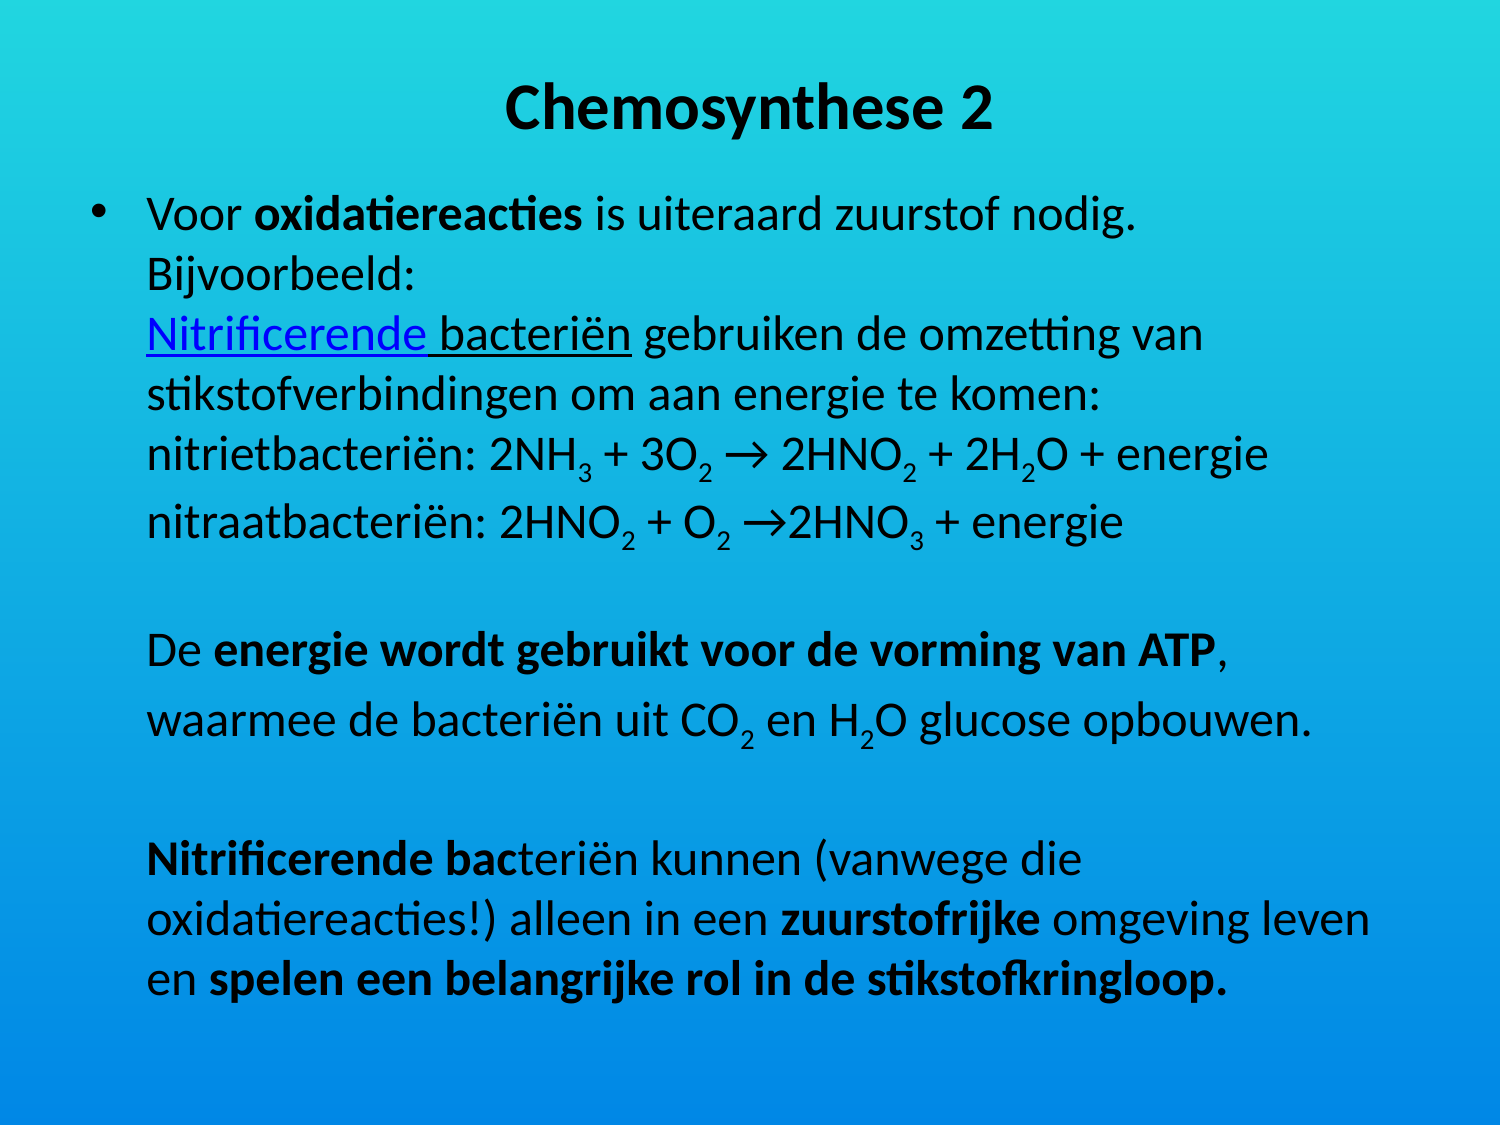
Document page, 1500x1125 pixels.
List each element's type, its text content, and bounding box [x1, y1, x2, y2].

list Voor oxidatiereacties is uiteraard zuurstof nodig. Bijvoorbeeld: Nitrificerende bacteriën gebruiken de omzetting van stikstofverbindingen om aan energie te komen: nitrietbacteriën: 2NH3 + 3O2 → 2HNO2 + 2H2O + energie nitraatbacteriën: 2HNO2 + O2 →2HNO3 + energie De energie wordt gebruikt voor de vorming van ATP, waarmee de bacteriën uit CO2 en H2O glucose opbouwen. Nitrificerende bacteriën kunnen (vanwege die oxidatiereacties!) alleen in een zuurstofrijke omgeving leven en spelen een belangrijke rol in de stikstofkringloop. [75, 172, 1425, 1083]
title Chemosynthese 2 [75, 45, 1425, 161]
